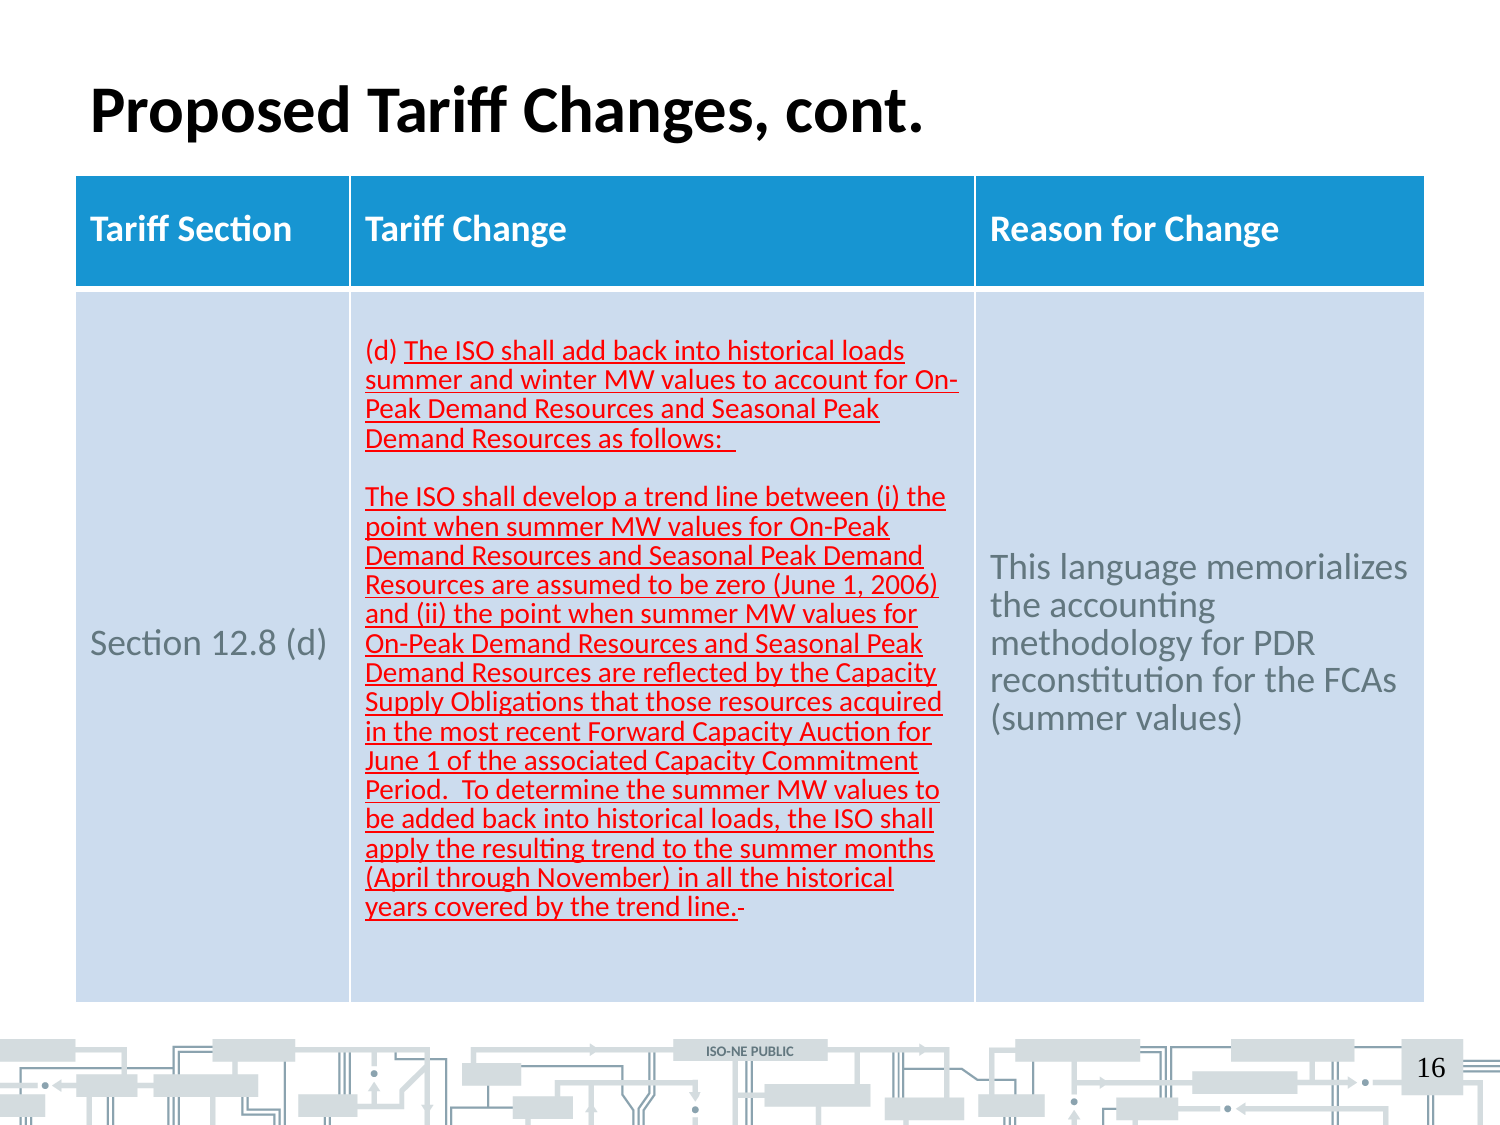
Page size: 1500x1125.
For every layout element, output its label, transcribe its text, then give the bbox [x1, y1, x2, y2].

picture [0, 1031, 1500, 1125]
table_cell Section 12.8 (d) [76, 292, 349, 1002]
table_cell This language memorializes the accounting methodology for PDR reconstitution for the FCAs (summer values) [976, 292, 1424, 1002]
slide_number 16 [1400, 1044, 1463, 1088]
table_cell (d) The ISO shall add back into historical loads summer and winter MW values to account for On-Peak Demand Resources and Seasonal Peak Demand Resources as follows: The ISO shall develop a trend line between (i) the point when summer MW values for On-Peak Demand Resources and Seasonal Peak Demand Resources are assumed to be zero (June 1, 2006) and (ii) the point when summer MW values for On-Peak Demand Resources and Seasonal Peak Demand Resources are reflected by the Capacity Supply Obligations that those resources acquired in the most recent Forward Capacity Auction for June 1 of the associated Capacity Commitment Period. To determine the summer MW values to be added back into historical loads, the ISO shall apply the resulting trend to the summer months (April through November) in all the historical years covered by the trend line. [351, 292, 974, 1002]
table_header Tariff Change [351, 176, 974, 286]
title Proposed Tariff Changes, cont. [75, 12, 1425, 174]
table_header Reason for Change [976, 176, 1424, 286]
table_header Tariff Section [76, 176, 349, 286]
